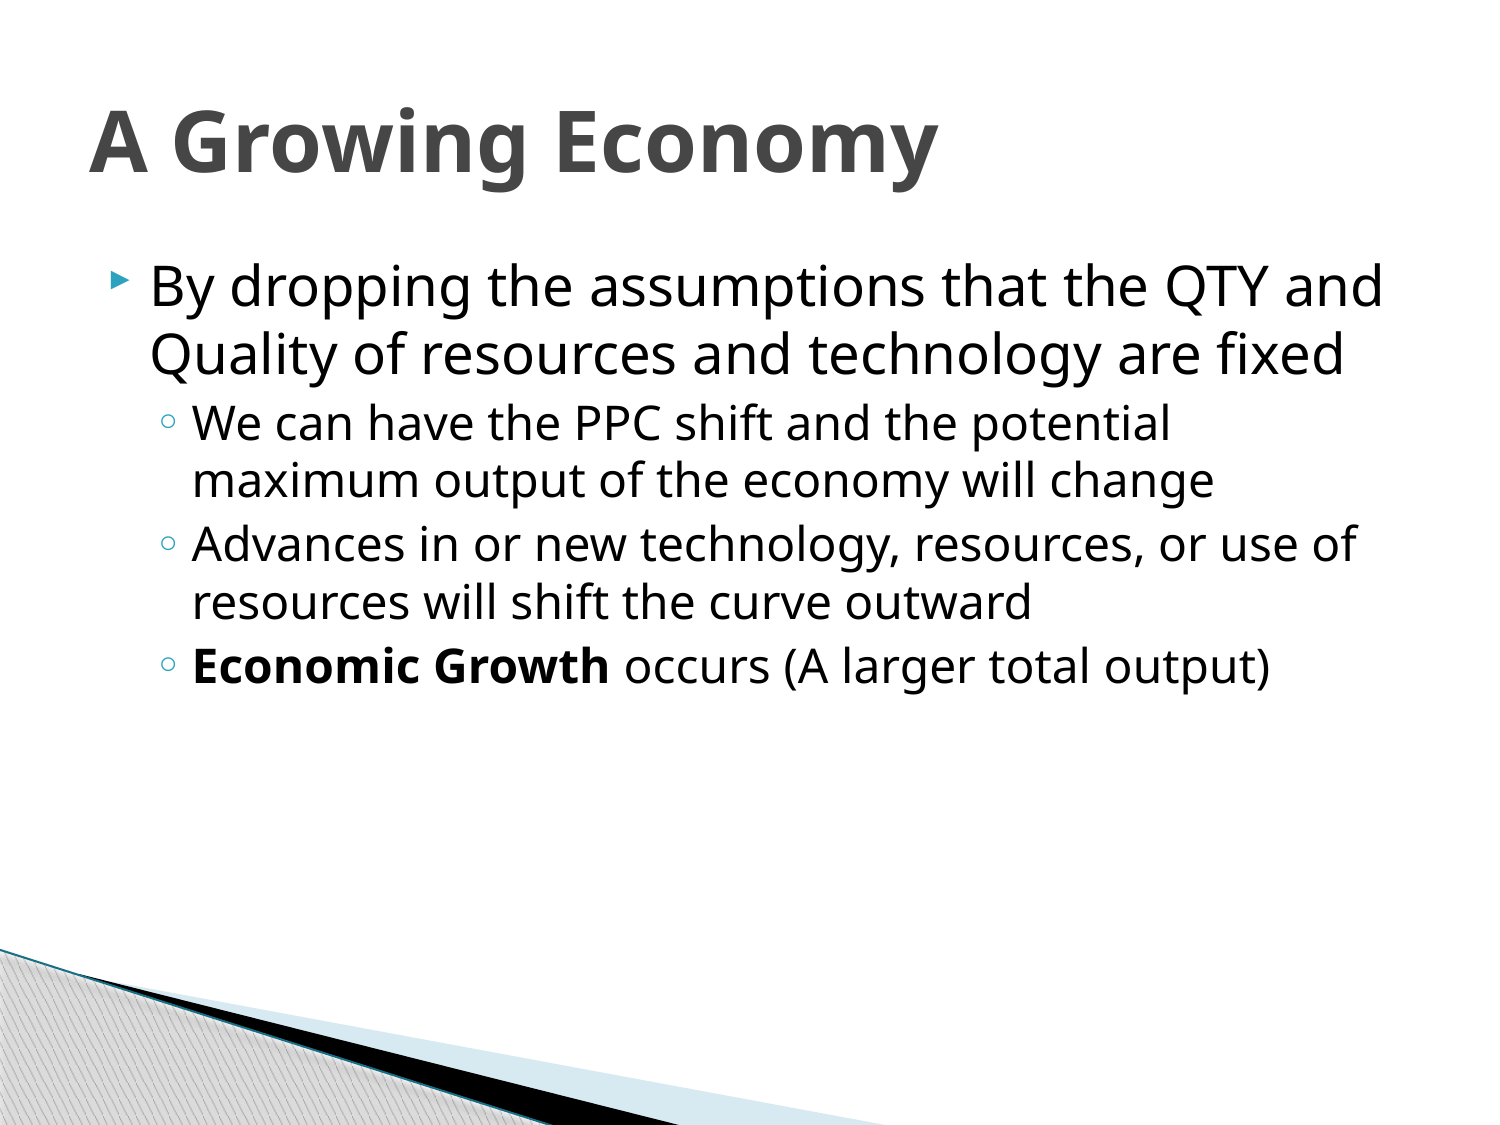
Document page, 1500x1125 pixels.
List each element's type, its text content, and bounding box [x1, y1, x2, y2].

list By dropping the assumptions that the QTY and Quality of resources and technology are fixed We can have the PPC shift and the potential maximum output of the economy will change Advances in or new technology, resources, or use of resources will shift the curve outward Economic Growth occurs (A larger total output) [75, 243, 1425, 986]
title A Growing Economy [75, 45, 1425, 233]
